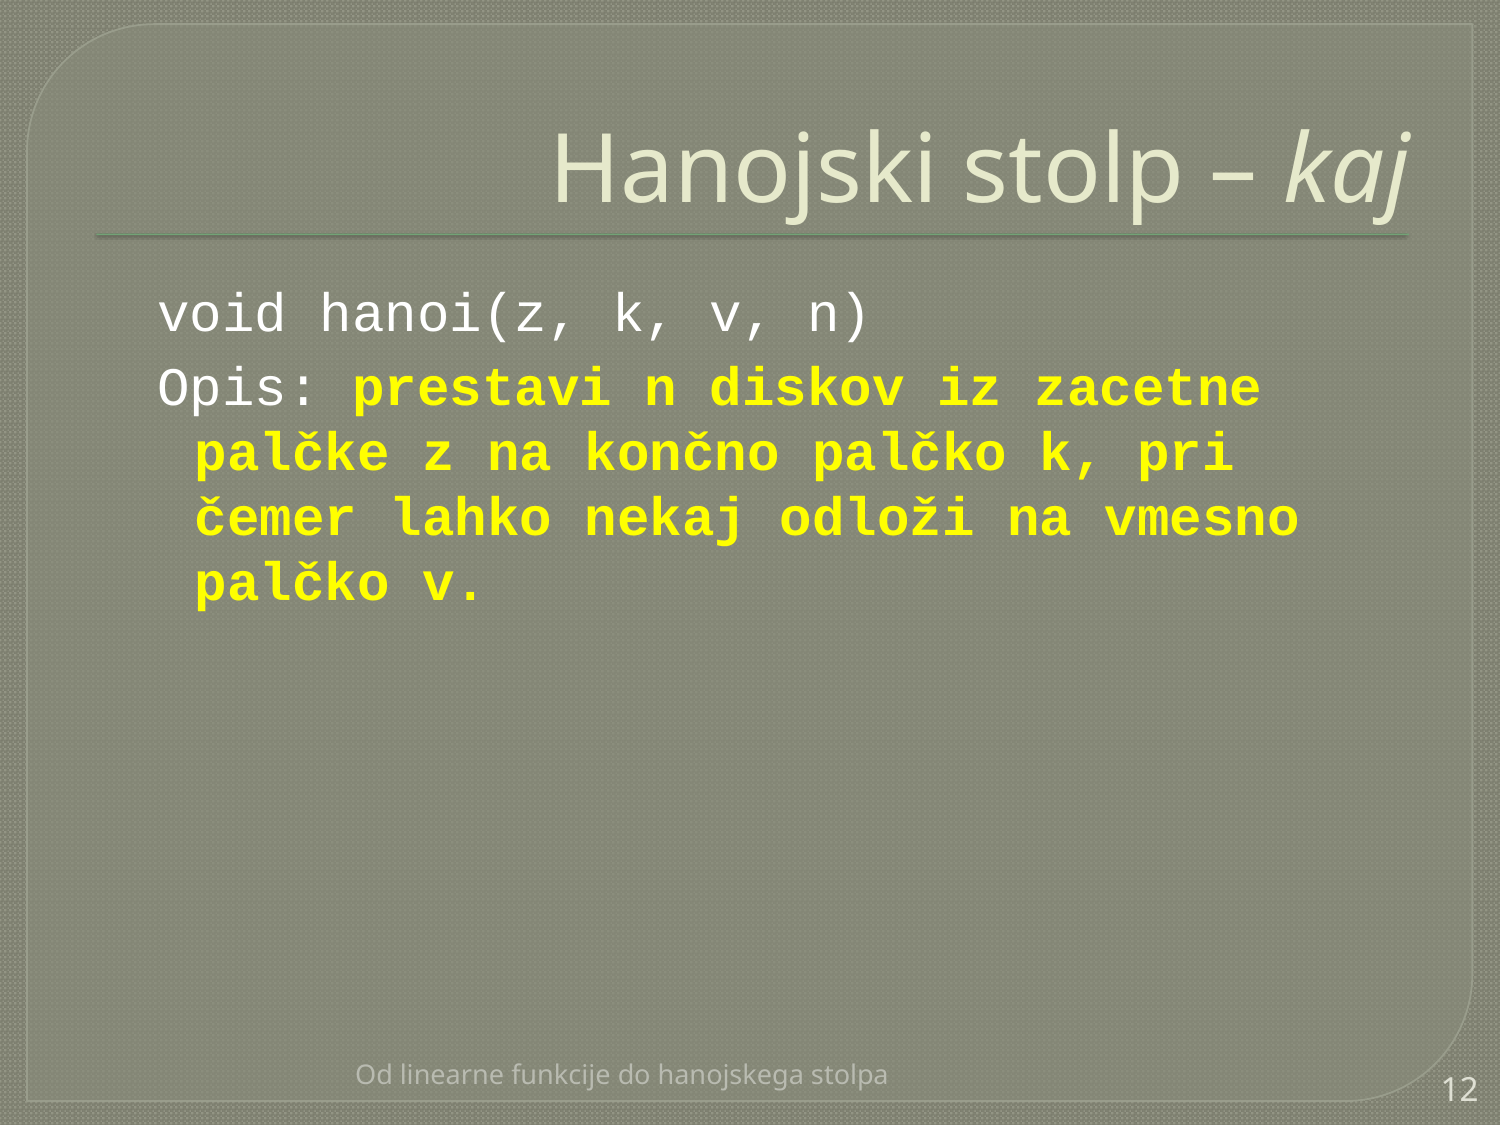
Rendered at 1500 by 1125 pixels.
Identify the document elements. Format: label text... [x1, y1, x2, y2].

slide_number 12 [1417, 1068, 1494, 1114]
list void hanoi(z, k, v, n) Opis: prestavi n diskov iz zacetne palčke z na končno palčko k, pri čemer lahko nekaj odloži na vmesno palčko v. [75, 270, 1425, 1013]
title Hanojski stolp – kaj [75, 41, 1425, 230]
footer Od linearne funkcije do hanojskega stolpa [212, 1050, 904, 1095]
